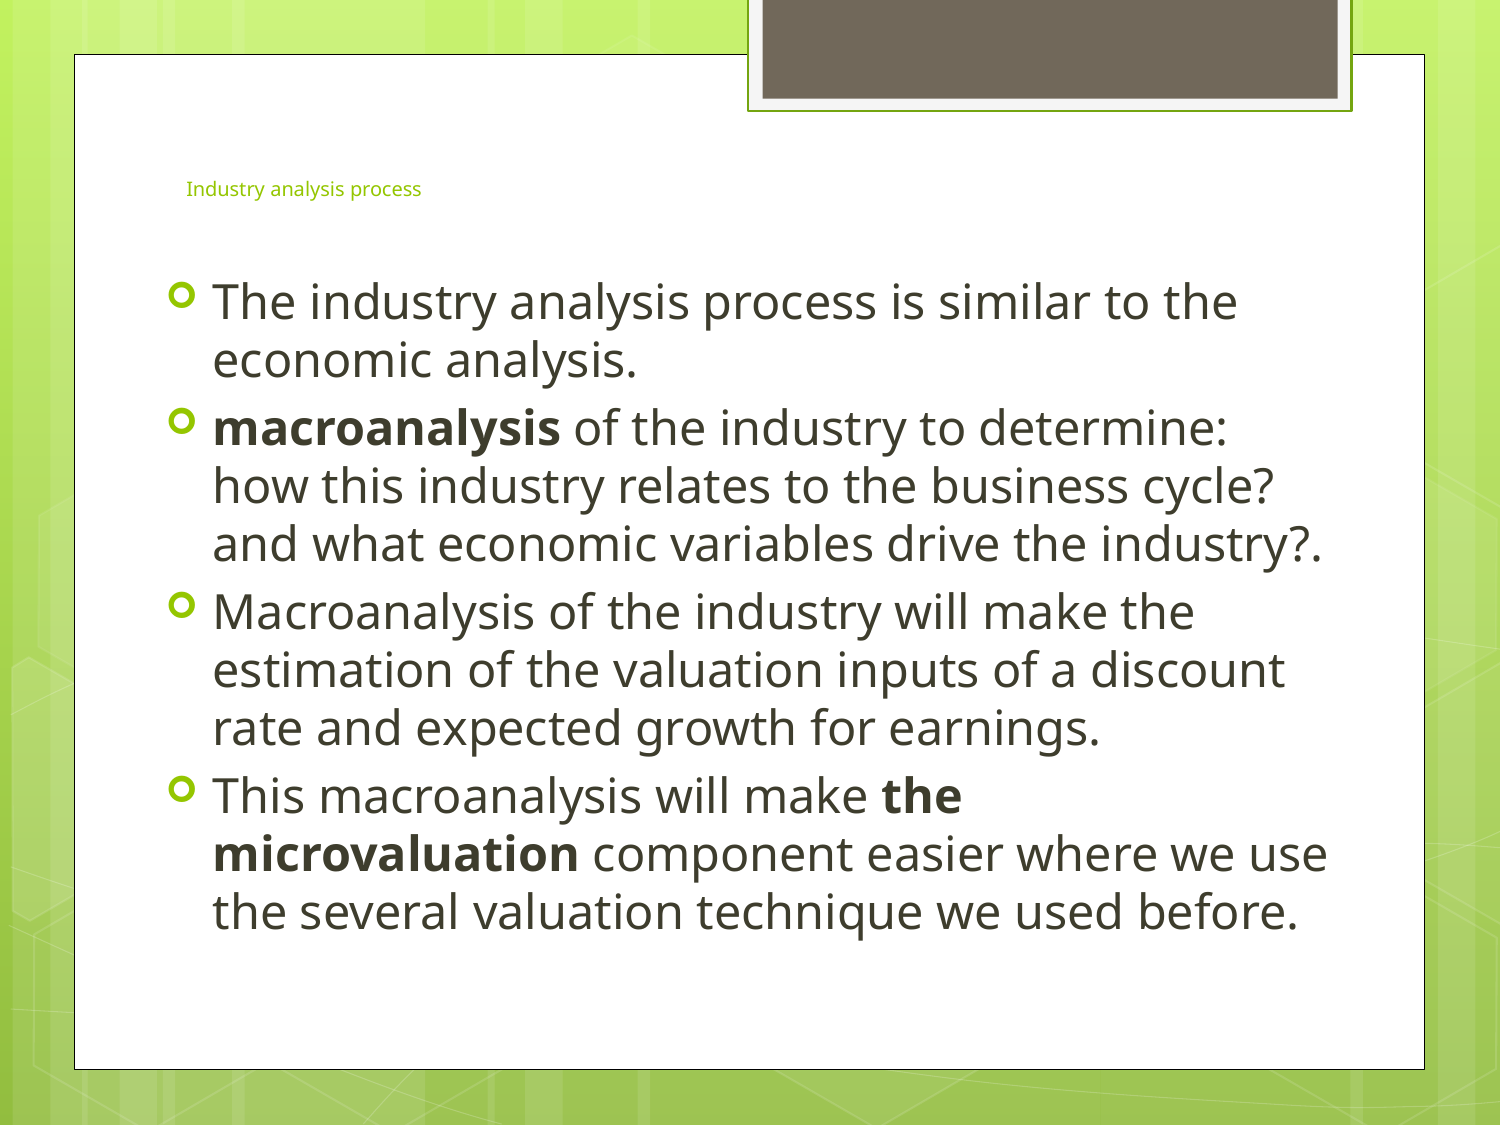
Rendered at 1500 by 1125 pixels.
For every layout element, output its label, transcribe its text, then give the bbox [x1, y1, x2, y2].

list The industry analysis process is similar to the economic analysis. macroanalysis of the industry to determine: how this industry relates to the business cycle? and what economic variables drive the industry?. Macroanalysis of the industry will make the estimation of the valuation inputs of a discount rate and expected growth for earnings. This macroanalysis will make the microvaluation component easier where we use the several valuation technique we used before. [138, 263, 1353, 957]
title Industry analysis process [171, 168, 1324, 209]
